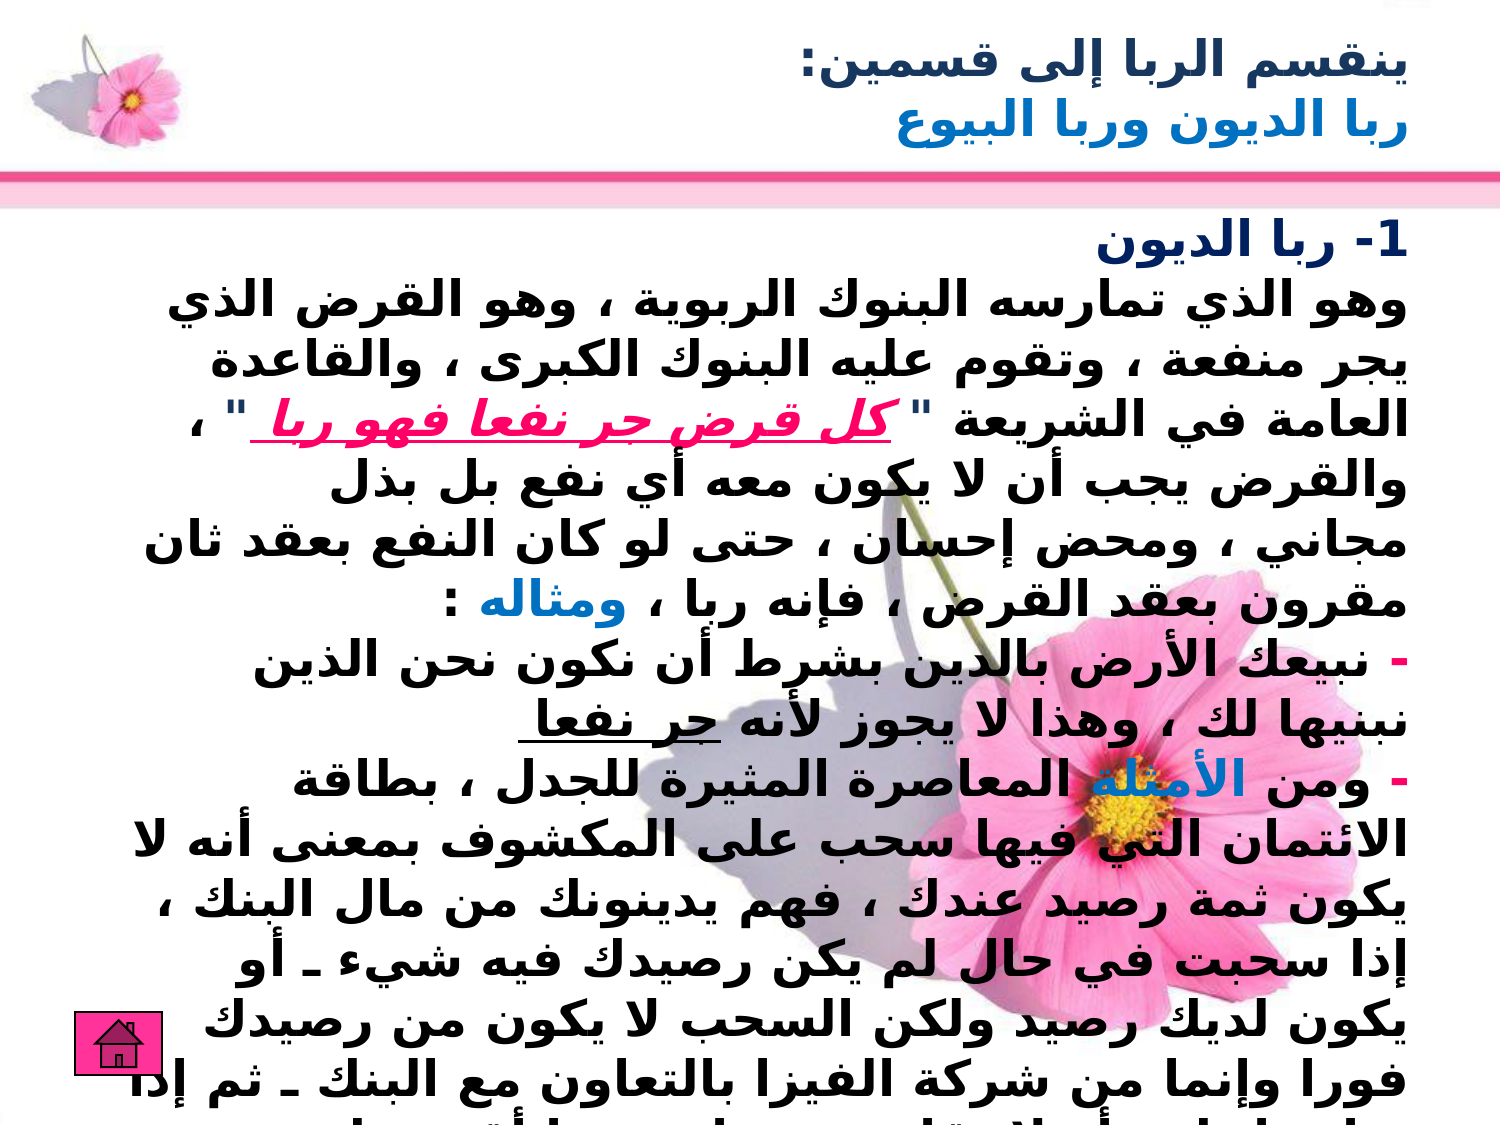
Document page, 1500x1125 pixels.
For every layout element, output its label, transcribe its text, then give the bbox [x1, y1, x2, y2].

text_box [74, 1012, 163, 1075]
picture [0, 0, 1500, 1125]
text_box ينقسم الربا إلى قسمين: ربا الديون وربا البيوع 1- ربا الديون وهو الذي تمارسه البنوك الربوية ، وهو القرض الذي يجر منفعة ، وتقوم عليه البنوك الكبرى ، والقاعدة العامة في الشريعة " كل قرض جر نفعا فهو ربا " ، والقرض يجب أن لا يكون معه أي نفع بل بذل مجاني ، ومحض إحسان ، حتى لو كان النفع بعقد ثان مقرون بعقد القرض ، فإنه ربا ، ومثاله : - نبيعك الأرض بالدين بشرط أن نكون نحن الذين نبنيها لك ، وهذا لا يجوز لأنه جر نفعا - ومن الأمثلة المعاصرة المثيرة للجدل ، بطاقة الائتمان التي فيها سحب على المكشوف بمعنى أنه لا يكون ثمة رصيد عندك ، فهم يدينونك من مال البنك ، إذا سحبت في حال لم يكن رصيدك فيه شيء ـ أو يكون لديك رصيد ولكن السحب لا يكون من رصيدك فورا وإنما من شركة الفيزا بالتعاون مع البنك ـ ثم إذا نزل راتبك ، أو لاحقا ، سحبوا منه ما أقرضوك ، وأخذوا زيادة وقالوا هذه عمولة. 2- ربا البيوع وينقسم إلى قسمين : ربا الفضل ، وربا النسيئة. ولابد أن نقدم هذه المقدمة حتى نفهم ربا البيوع بقسميه. [37, 19, 1425, 1125]
